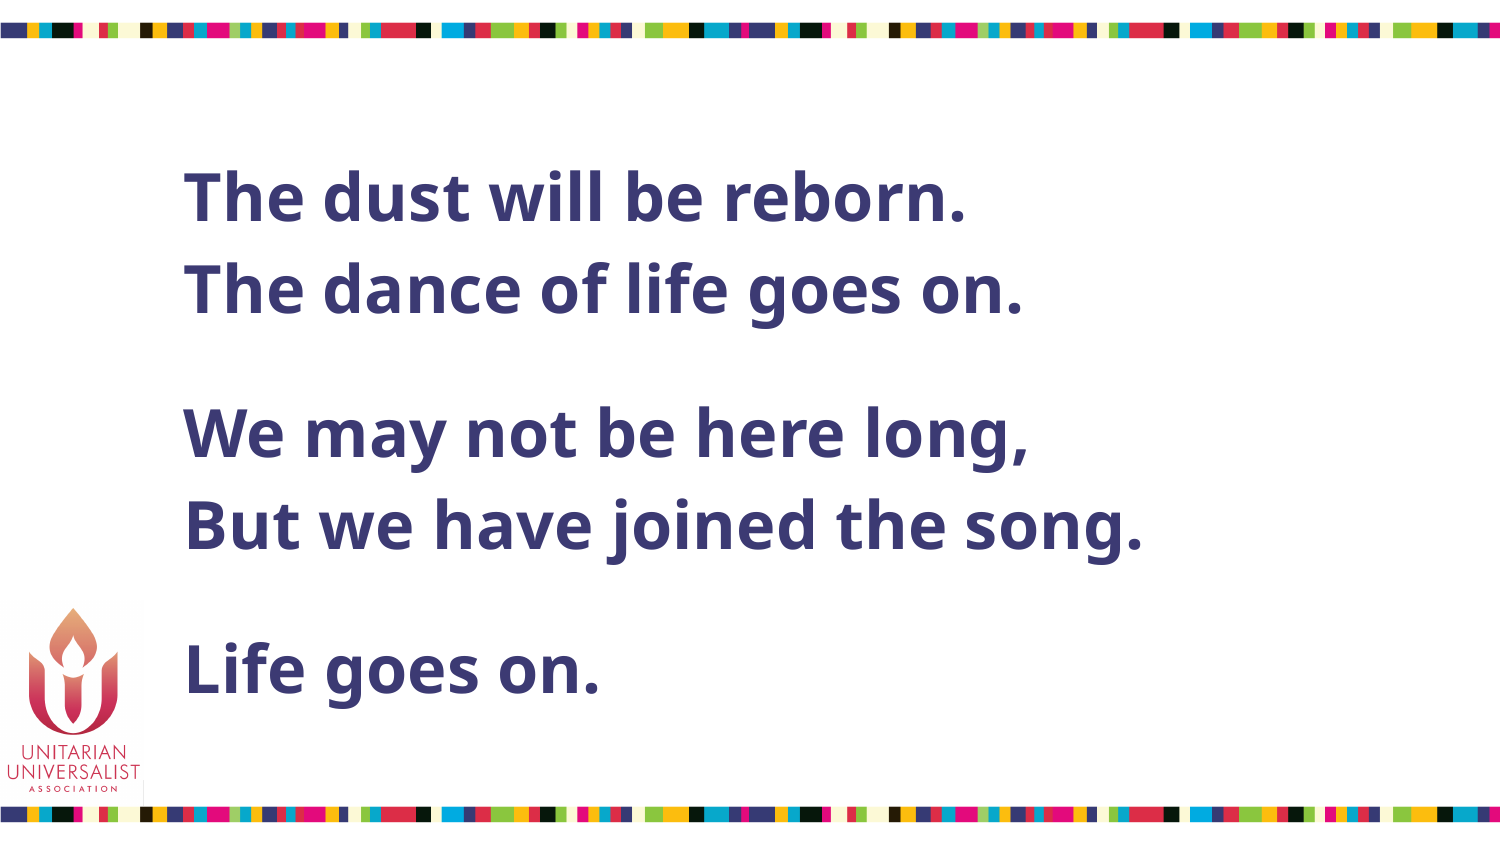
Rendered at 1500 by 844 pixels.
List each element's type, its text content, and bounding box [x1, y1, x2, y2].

picture [0, 22, 1500, 40]
picture [0, 600, 1500, 824]
text_box The dust will be reborn. The dance of life goes on. We may not be here long, But we have joined the song. Life goes on. [168, 127, 1421, 722]
